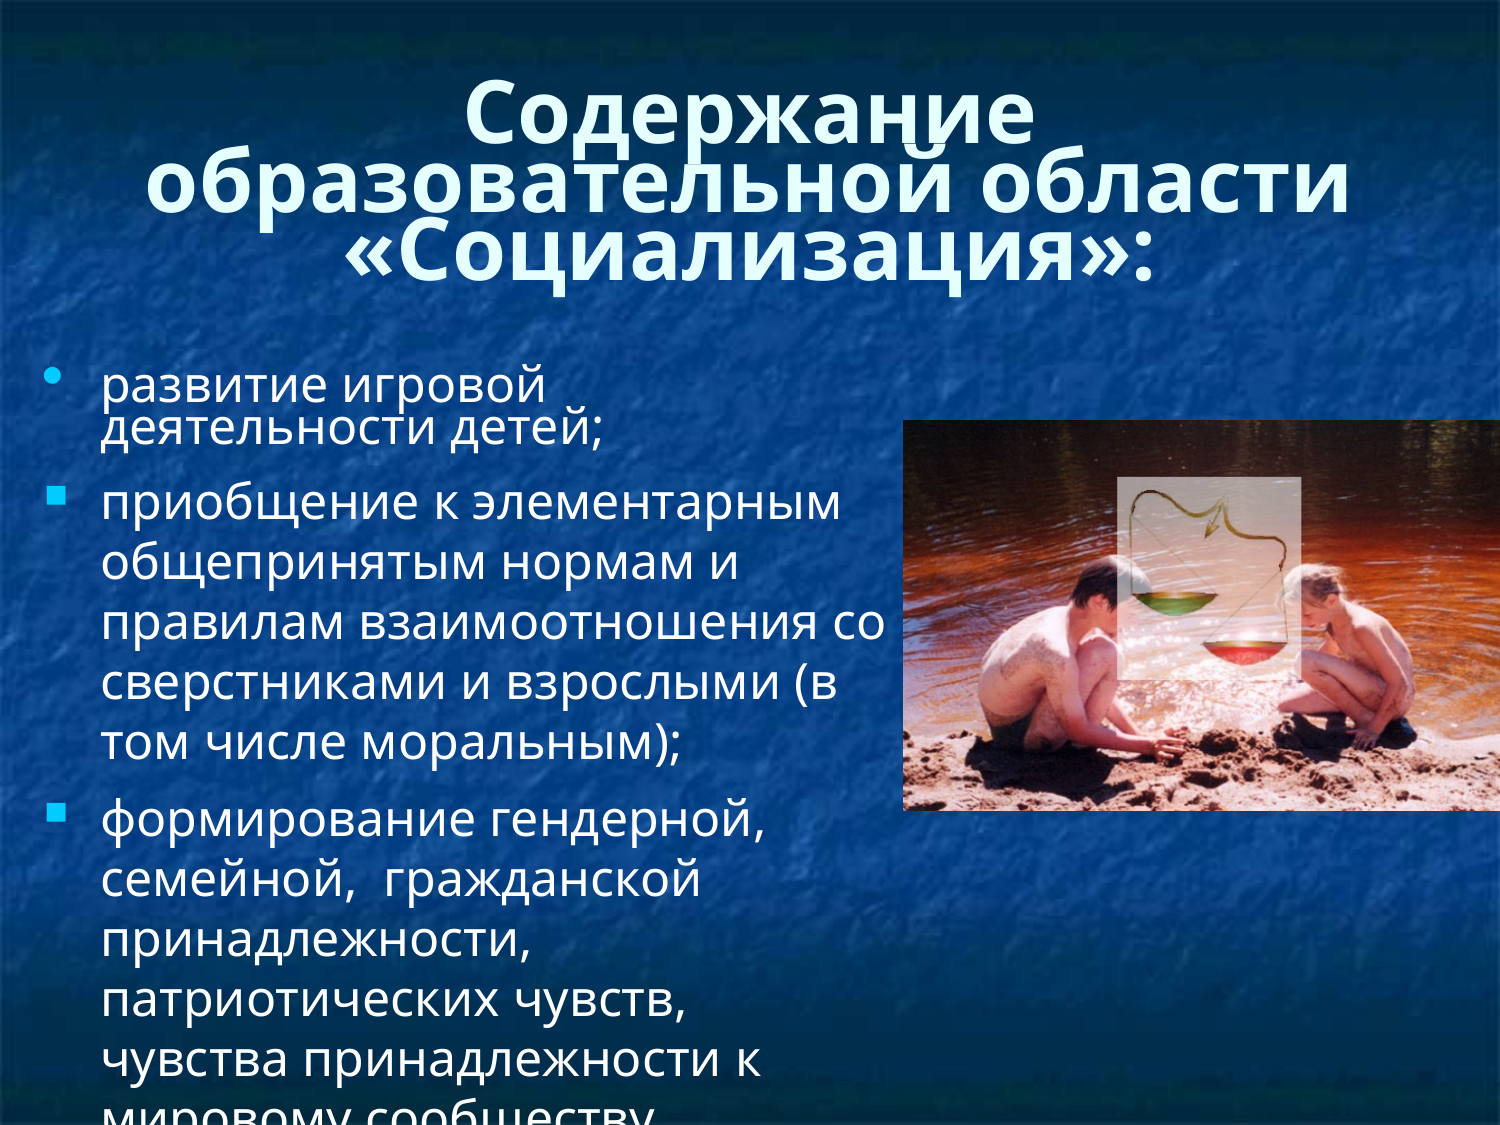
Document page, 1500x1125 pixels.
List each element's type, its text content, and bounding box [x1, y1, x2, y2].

picture [0, 0, 1500, 1125]
title Содержание образовательной области «Социализация»: [74, 57, 1425, 327]
list развитие игровой деятельности детей; приобщение к элементарным общепринятым нормам и правилам взаимоотношения со сверстниками и взрослыми (в том числе моральным); формирование гендерной, семейной, гражданской принадлежности, патриотических чувств, чувства принадлежности к мировому сообществу. [29, 361, 904, 1095]
